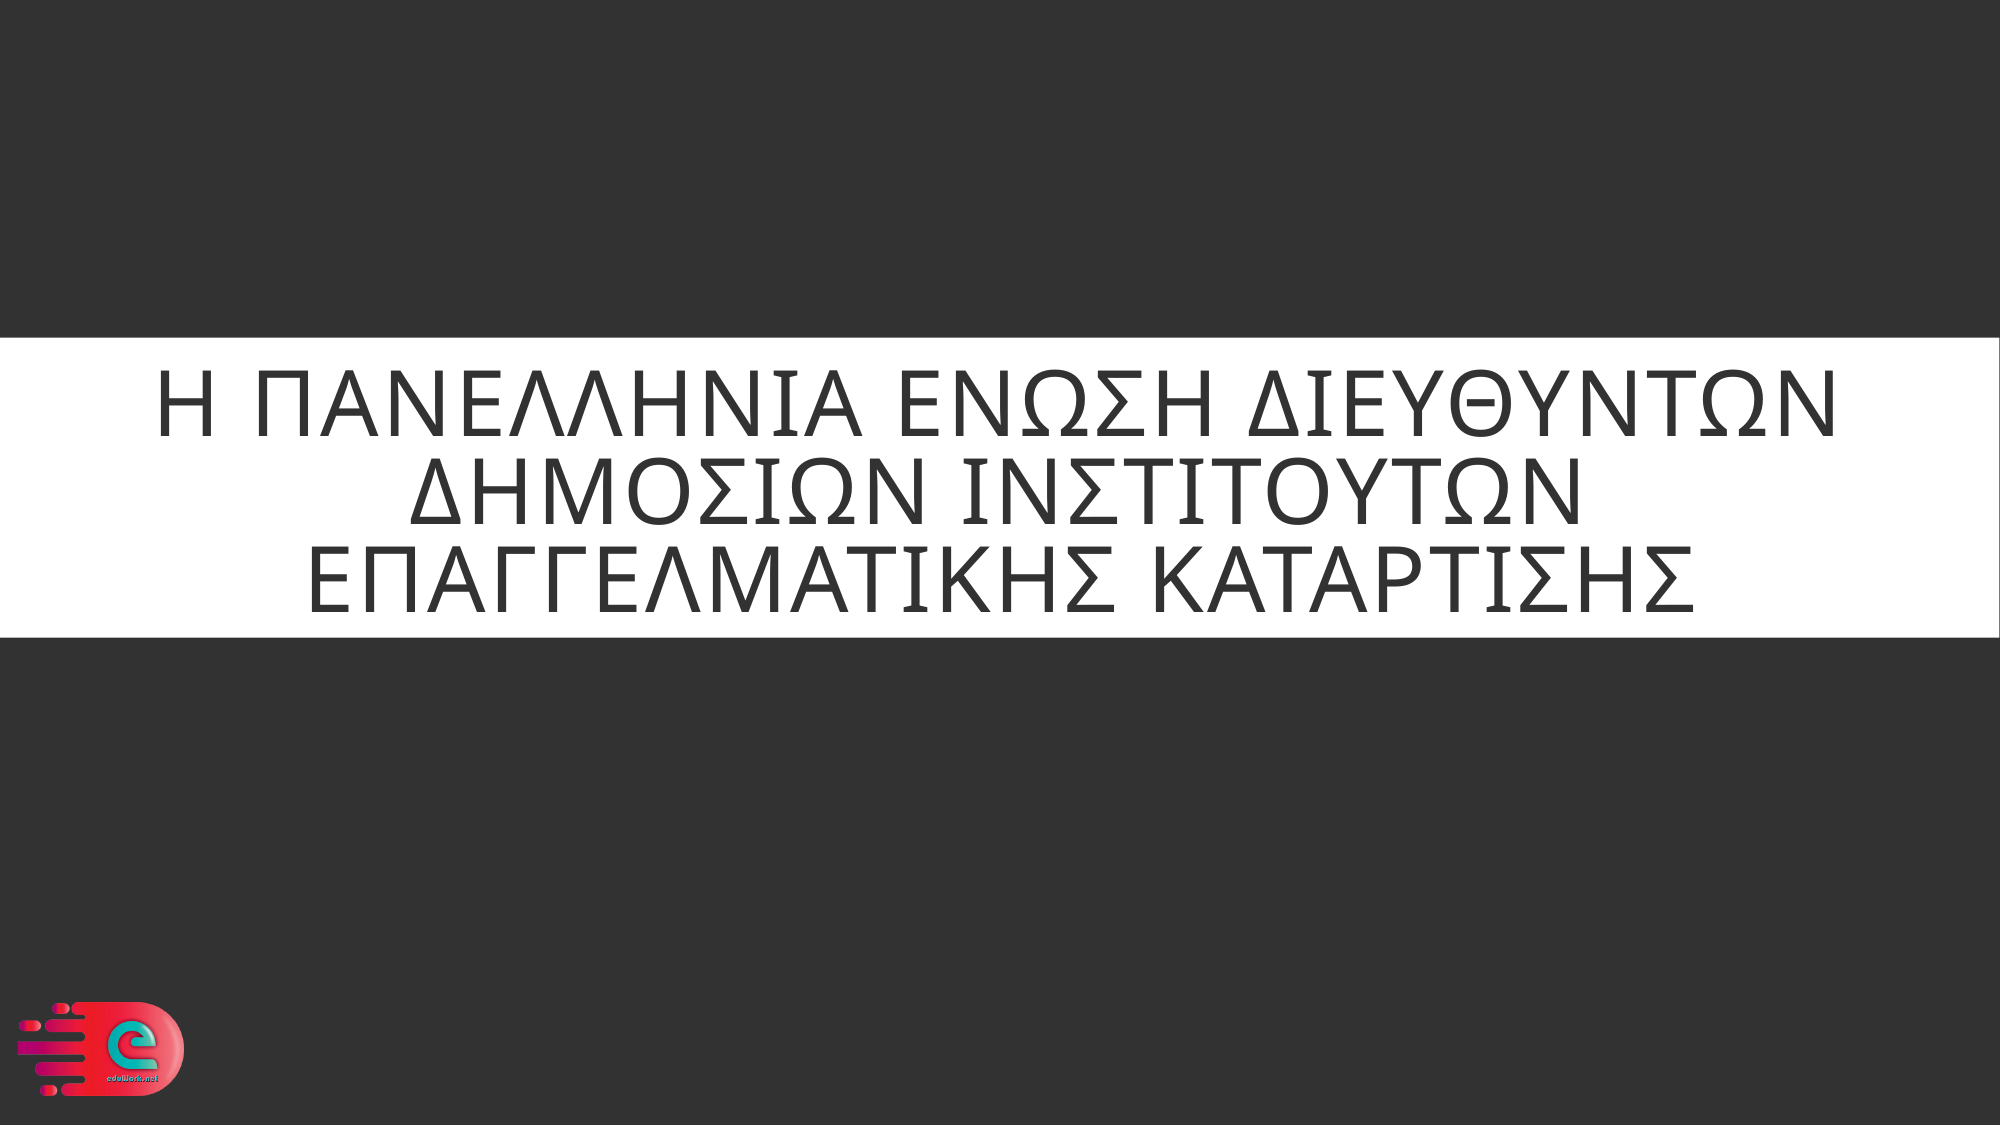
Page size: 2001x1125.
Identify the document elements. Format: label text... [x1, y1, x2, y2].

title Η Πανελληνια ενωση Διευθυντων Δημοσιων Ινστιτουτων ΕπαγγελματικηΣ ΚαταρτισηΣ [60, 355, 1942, 641]
picture [17, 1002, 184, 1096]
